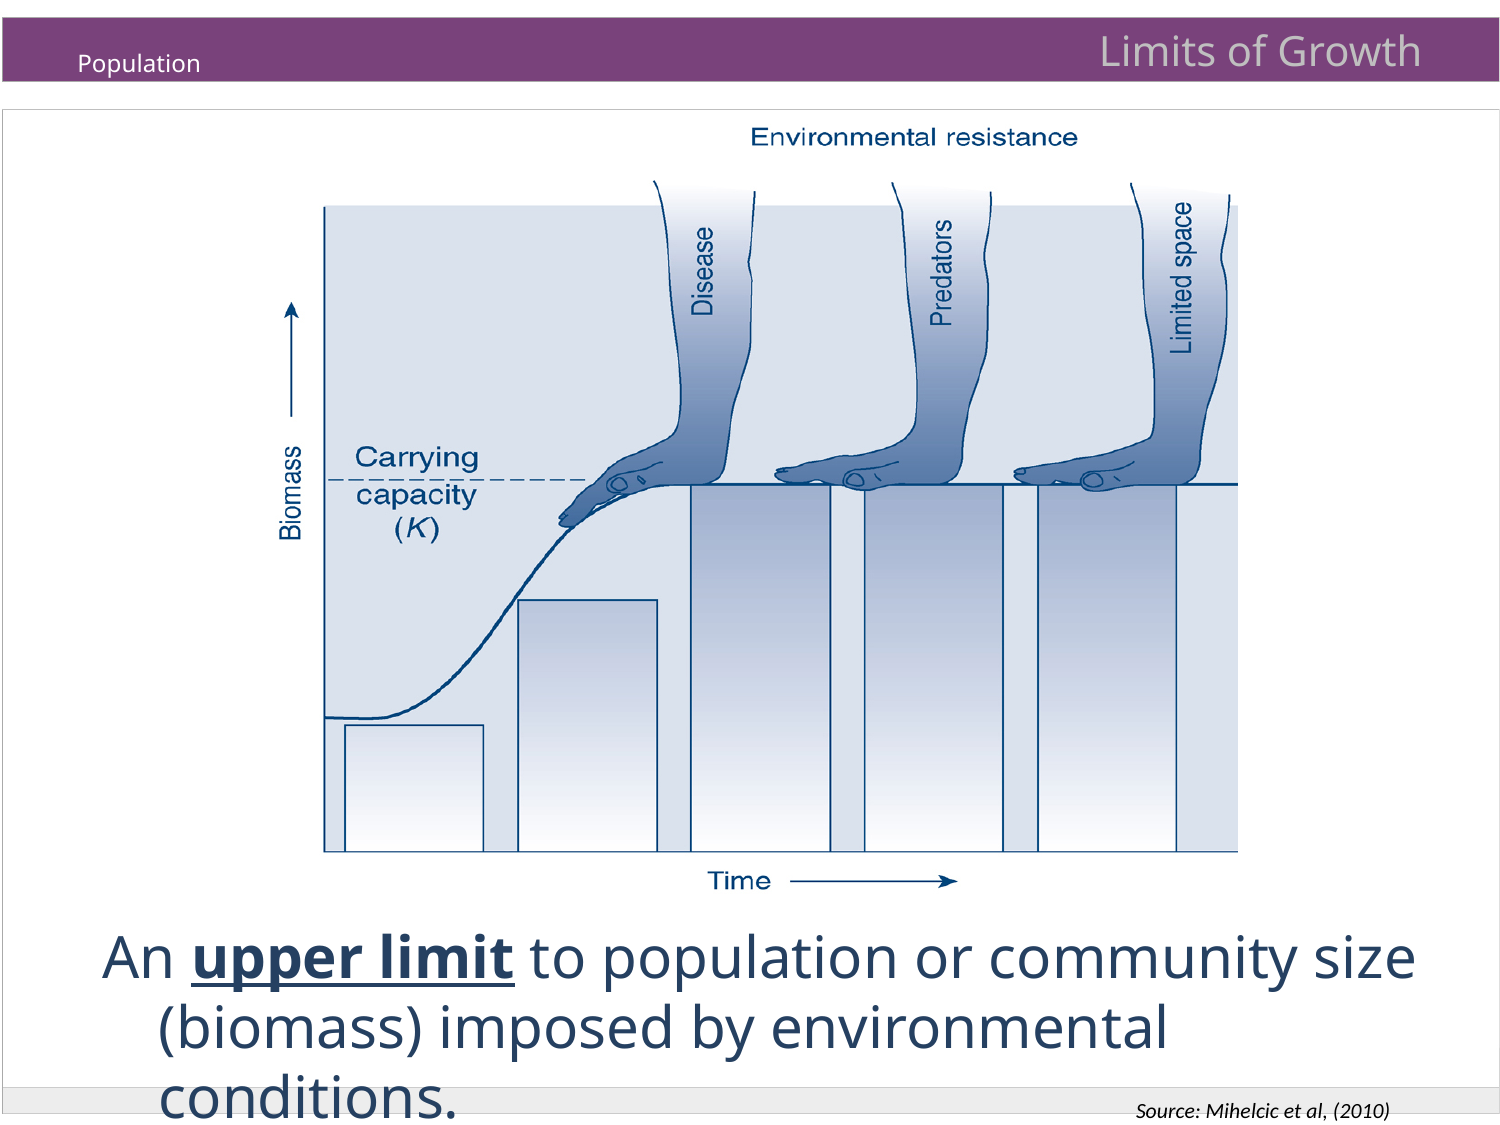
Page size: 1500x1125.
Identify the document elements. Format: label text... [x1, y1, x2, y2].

title Limits of Growth [587, 24, 1438, 75]
text_box Source: Mihelcic et al, (2010) [1121, 1064, 1406, 1125]
picture [0, 12, 1500, 1114]
list An upper limit to population or community size (biomass) imposed by environmental conditions. [87, 912, 1438, 1088]
